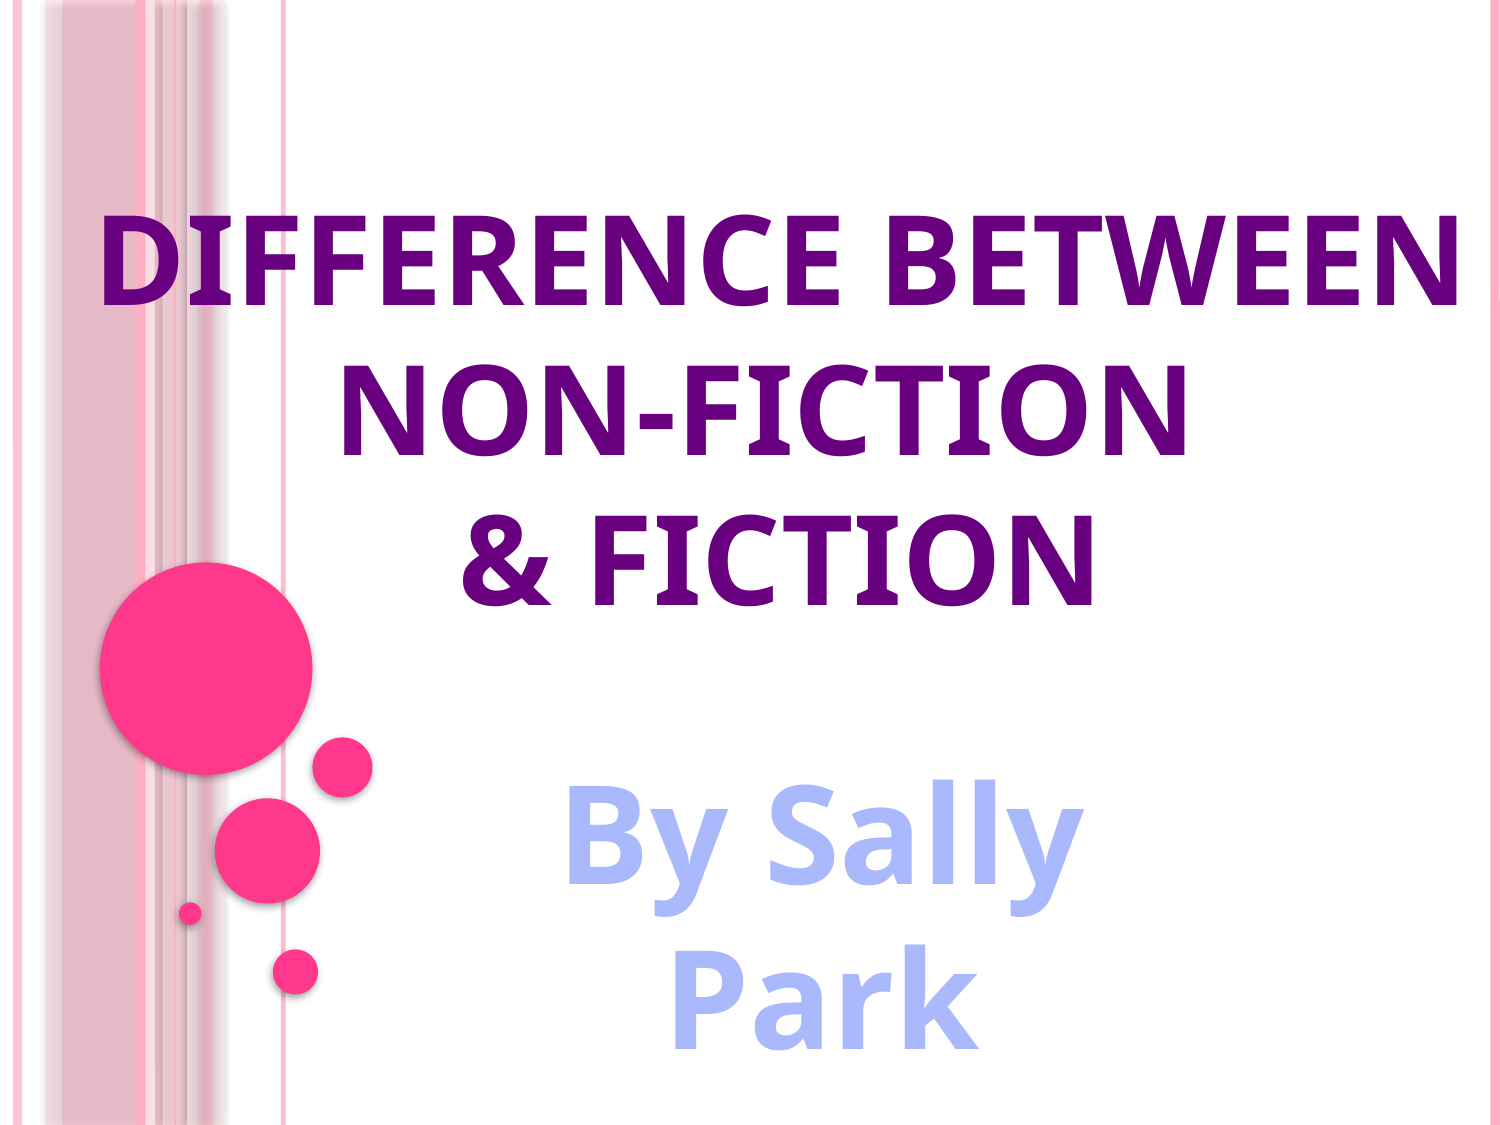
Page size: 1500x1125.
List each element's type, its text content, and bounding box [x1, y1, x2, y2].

text_box By Sally Park [490, 739, 1154, 1085]
text_box Difference between non-fiction & fiction [0, 172, 1500, 638]
